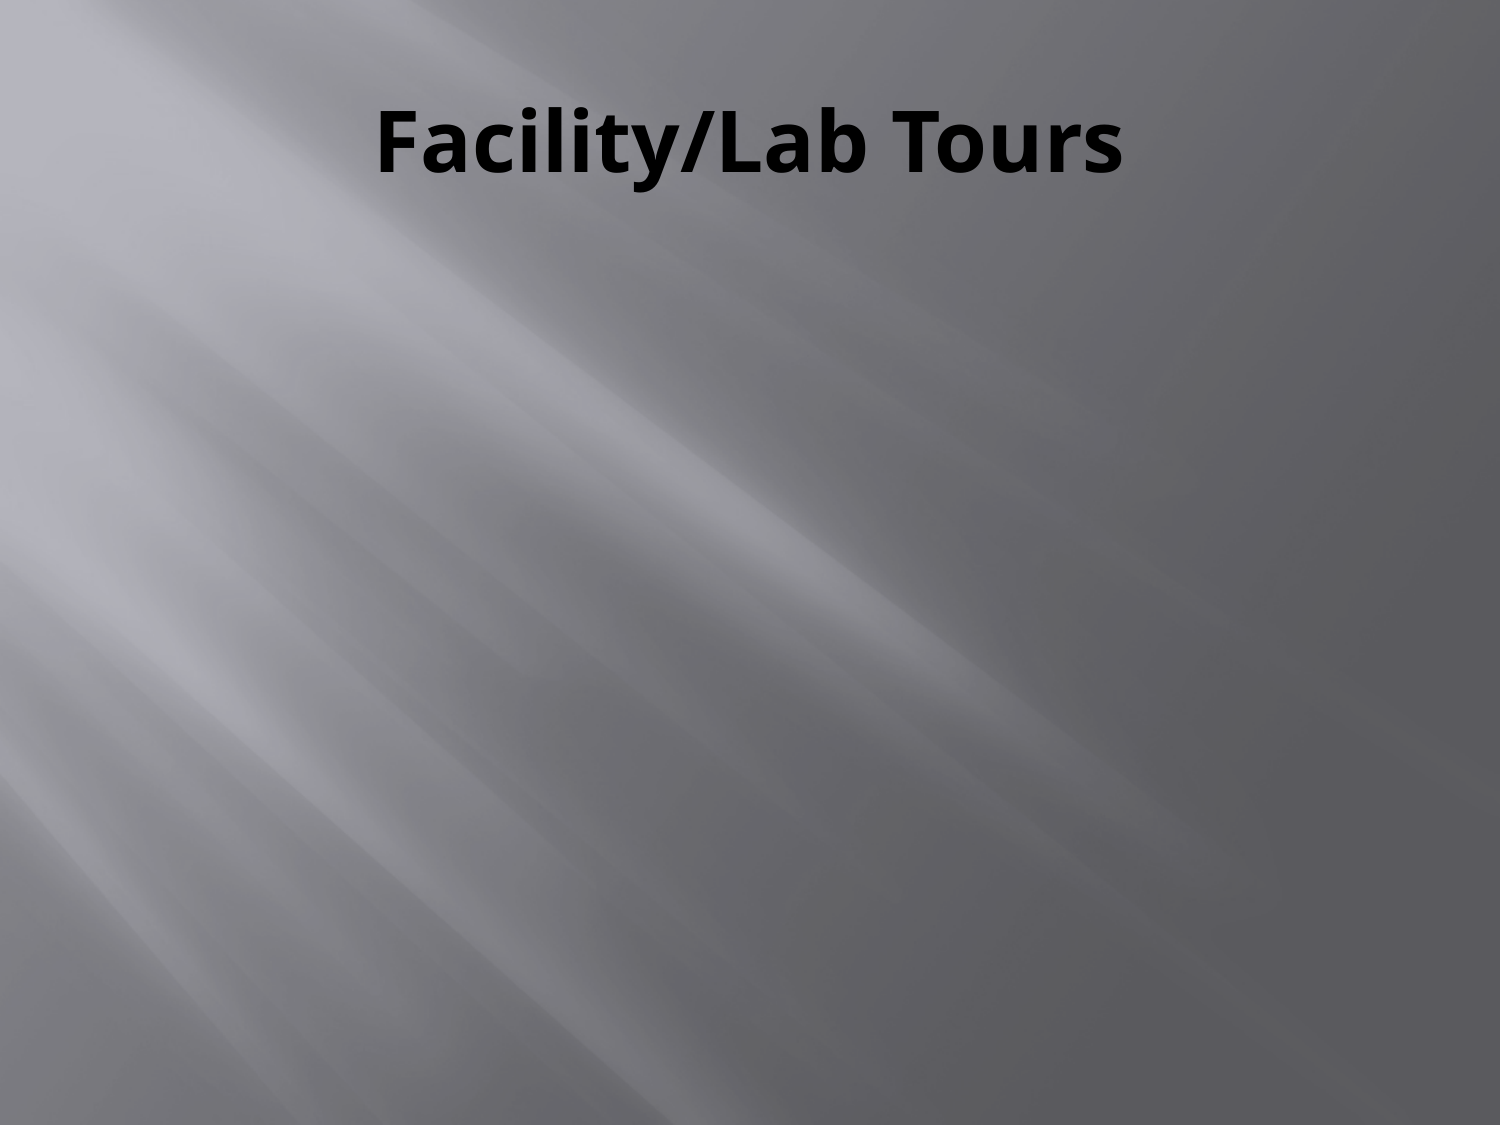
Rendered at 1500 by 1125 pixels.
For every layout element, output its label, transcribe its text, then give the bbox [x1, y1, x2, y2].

title Facility/Lab Tours [75, 45, 1425, 233]
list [74, 262, 1426, 1036]
